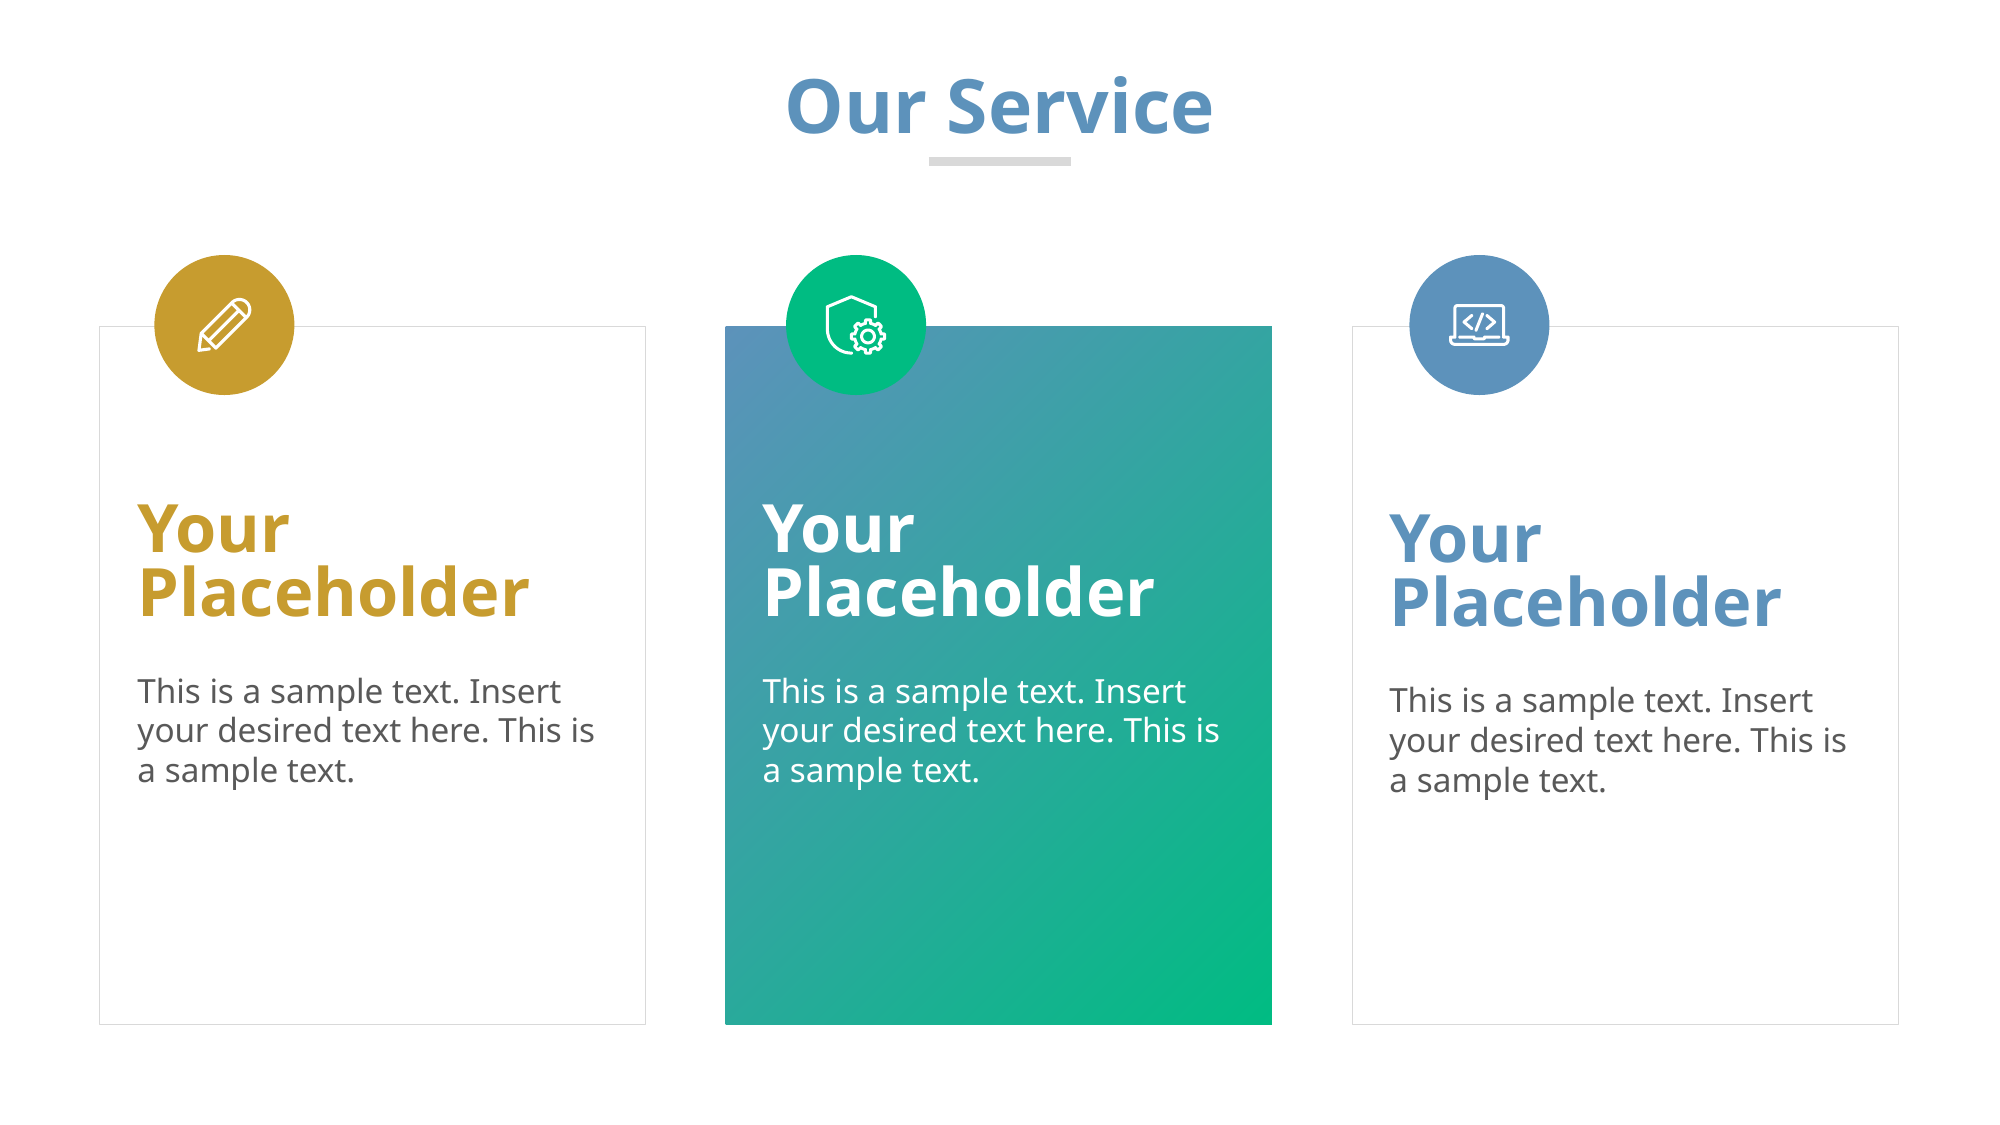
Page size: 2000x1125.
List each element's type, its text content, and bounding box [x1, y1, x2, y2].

text_box [723, 324, 1274, 1027]
text_box Your Placeholder [762, 494, 1236, 638]
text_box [1448, 303, 1510, 347]
text_box [197, 297, 252, 352]
text_box This is a sample text. Insert your desired text here. This is a sample text. [1389, 671, 1862, 807]
text_box Your Placeholder [1389, 503, 1862, 647]
text_box [783, 252, 929, 398]
text_box [152, 252, 297, 398]
text_box [1407, 252, 1552, 398]
title Our Service [99, 45, 1900, 162]
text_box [825, 295, 887, 355]
text_box [97, 324, 647, 1027]
text_box This is a sample text. Insert your desired text here. This is a sample text. [137, 662, 610, 797]
text_box [1350, 324, 1901, 1027]
text_box Your Placeholder [137, 494, 610, 638]
text_box This is a sample text. Insert your desired text here. This is a sample text. [762, 662, 1236, 797]
